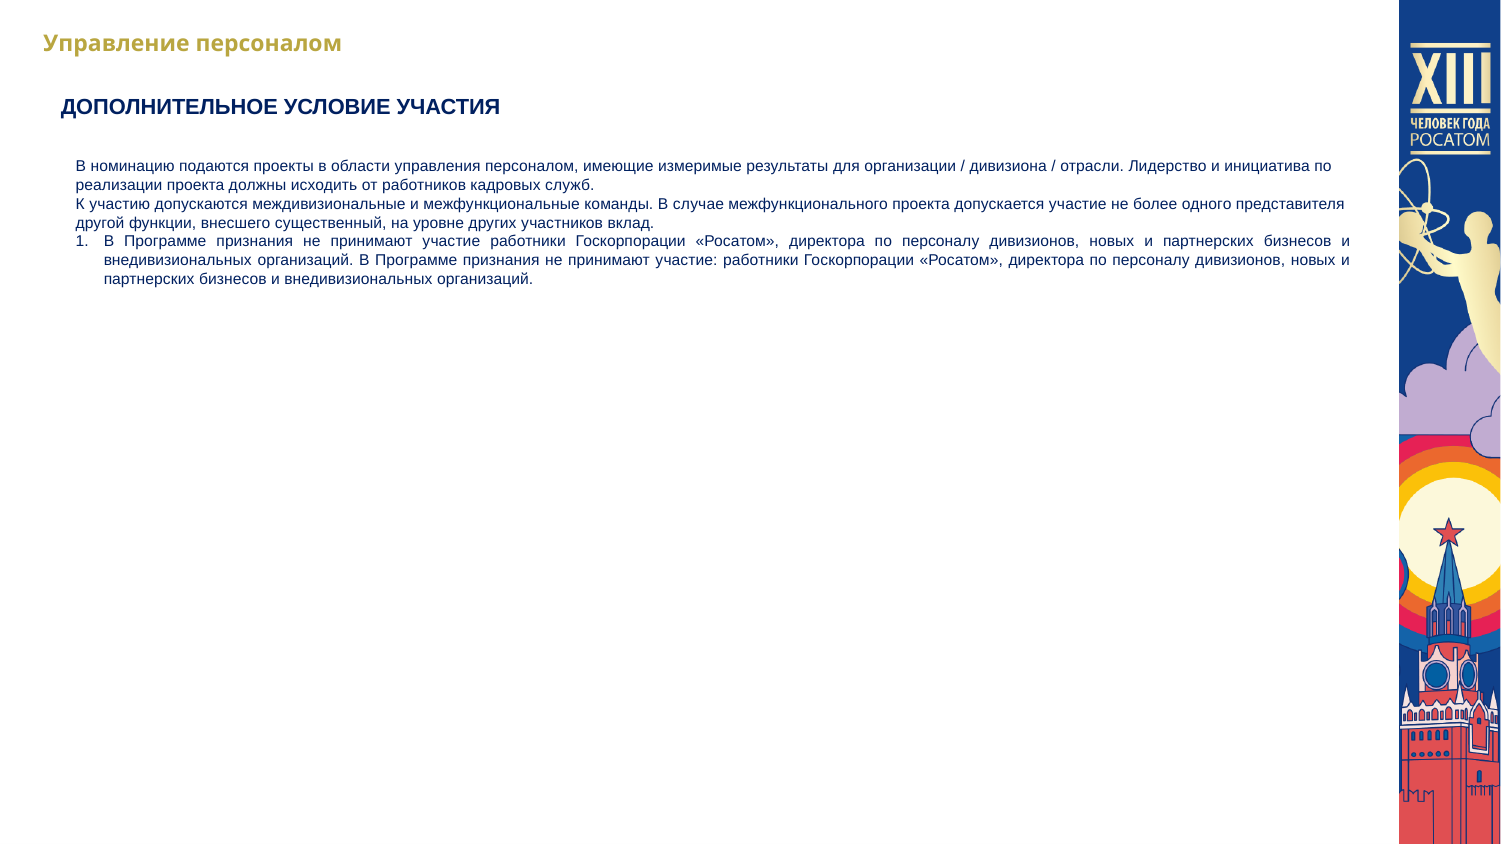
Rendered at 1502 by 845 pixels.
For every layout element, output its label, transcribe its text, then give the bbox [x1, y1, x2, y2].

text_box Управление персоналом [28, 21, 1401, 64]
text_box ДОПОЛНИТЕЛЬНОЕ УСЛОВИЕ УЧАСТИЯ [60, 79, 652, 122]
text_box В номинацию подаются проекты в области управления персоналом, имеющие измеримые результаты для организации / дивизиона / отрасли. Лидерство и инициатива по реализации проекта должны исходить от работников кадровых служб. К участию допускаются междивизиональные и межфункциональные команды. В случае межфункционального проекта допускается участие не более одного представителя другой функции, внесшего существенный, на уровне других участников вклад. В Программе признания не принимают участие работники Госкорпорации «Росатом», директора по персоналу дивизионов, новых и партнерских бизнесов и внедивизиональных организаций. В Программе признания не принимают участие: работники Госкорпорации «Росатом», директора по персоналу дивизионов, новых и партнерских бизнесов и внедивизиональных организаций. [60, 148, 1365, 295]
picture [0, 0, 1501, 844]
